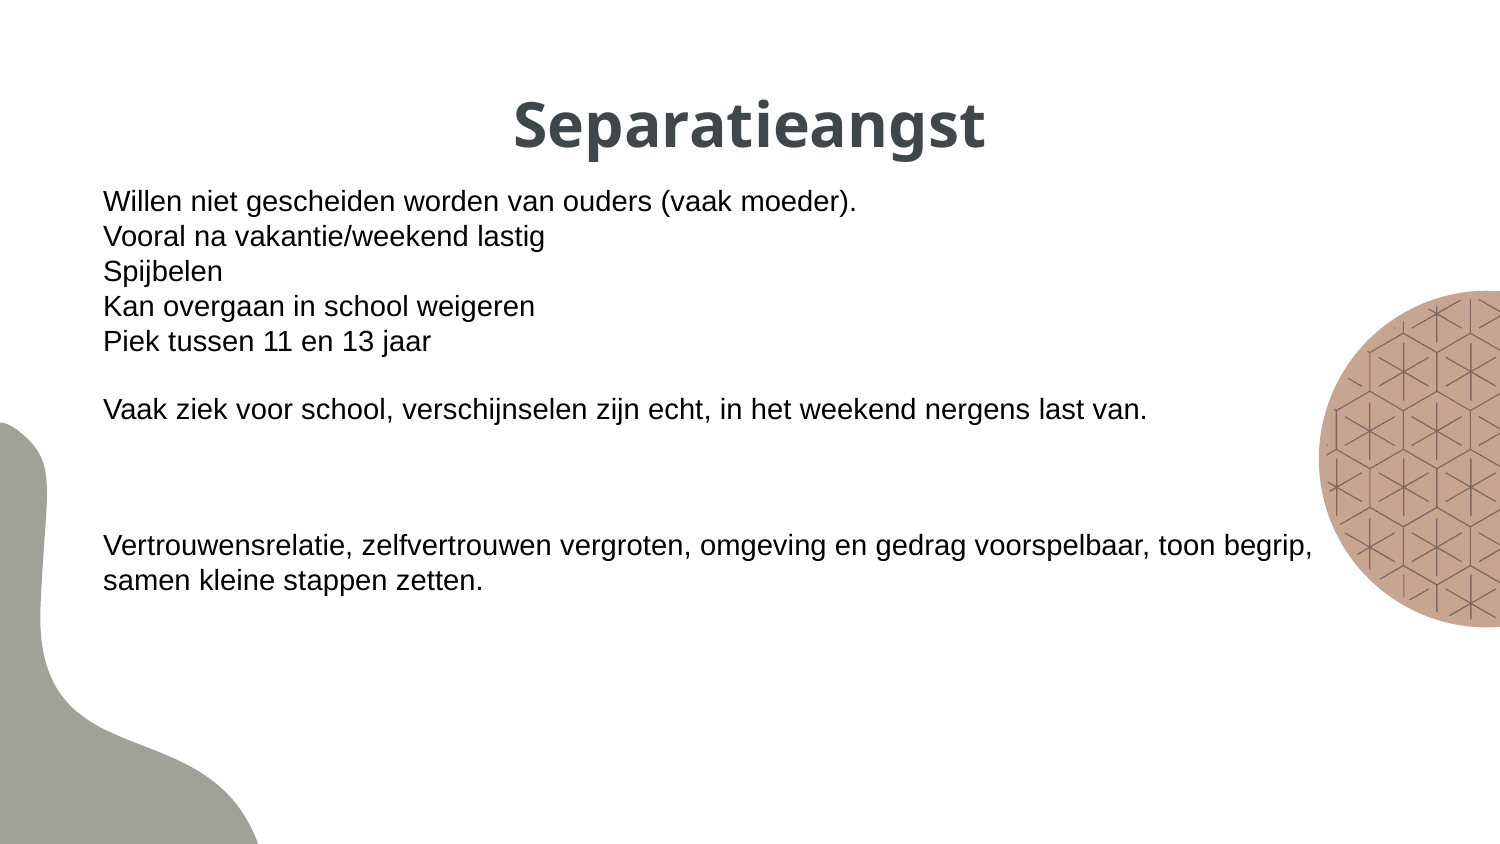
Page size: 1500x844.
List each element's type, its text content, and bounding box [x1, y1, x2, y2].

text_box Willen niet gescheiden worden van ouders (vaak moeder). Vooral na vakantie/weekend lastig Spijbelen Kan overgaan in school weigeren Piek tussen 11 en 13 jaar Vaak ziek voor school, verschijnselen zijn echt, in het weekend nergens last van. Vertrouwensrelatie, zelfvertrouwen vergroten, omgeving en gedrag voorspelbaar, toon begrip, samen kleine stappen zetten. [88, 174, 1385, 741]
title Separatieangst [116, 85, 1383, 174]
